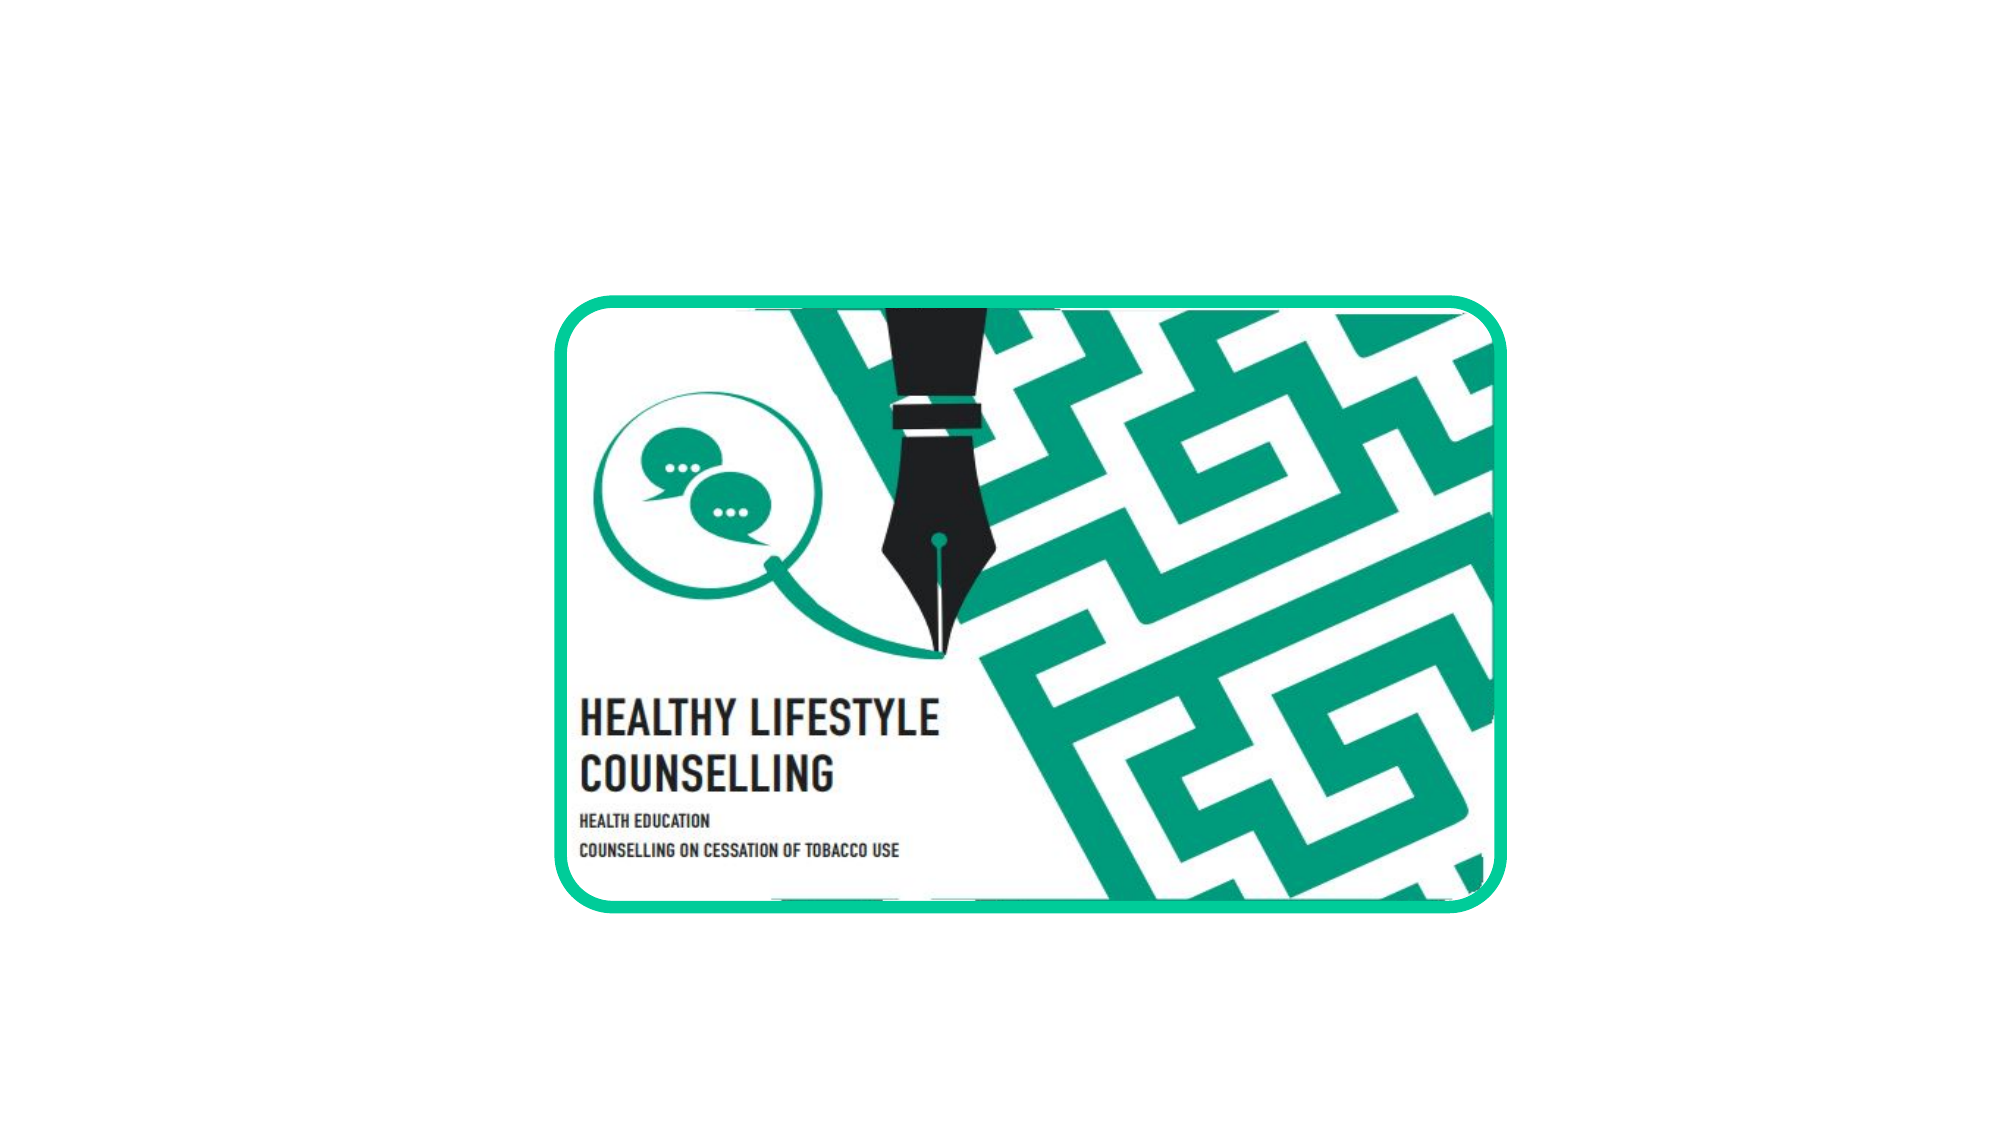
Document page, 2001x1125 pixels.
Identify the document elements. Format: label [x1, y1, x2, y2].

list [560, 301, 1501, 908]
